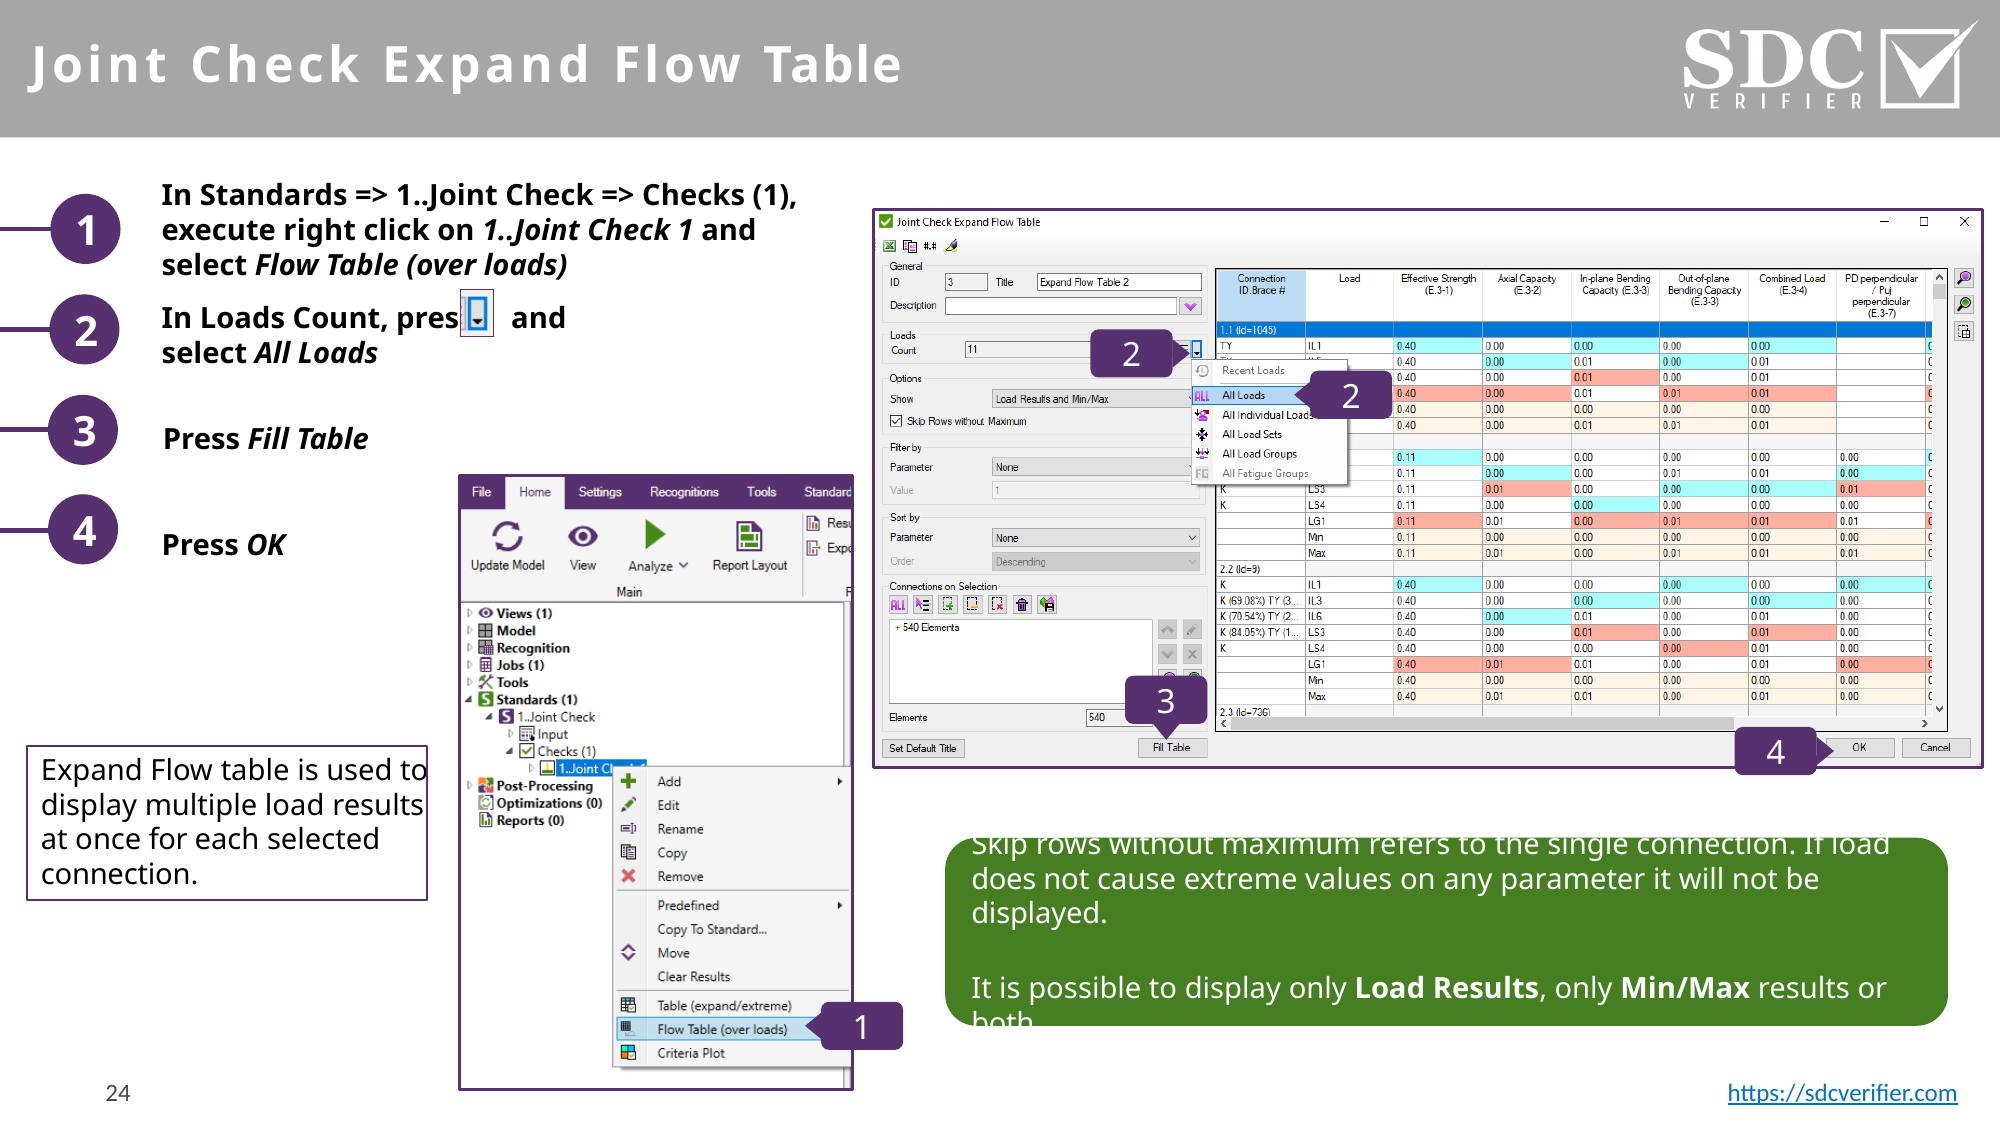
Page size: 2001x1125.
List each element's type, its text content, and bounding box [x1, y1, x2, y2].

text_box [1734, 726, 1835, 776]
text_box Skip rows without maximum refers to the single connection. If load does not cause extreme values on any parameter it will not be displayed. It is possible to display only Load Results, only Min/Max results or both. [943, 836, 1950, 1028]
text_box Press Fill Table [145, 413, 403, 473]
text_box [804, 1001, 904, 1051]
text_box Expand Flow table is used to display multiple load results at once for each selected connection. [25, 743, 450, 933]
slide_number 24 [1, 1061, 146, 1122]
picture [460, 289, 494, 337]
picture [874, 210, 1982, 766]
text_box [0, 494, 119, 565]
picture [460, 476, 852, 1089]
text_box Press OK [144, 519, 334, 579]
text_box [26, 745, 428, 902]
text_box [1090, 329, 1190, 378]
text_box In Loads Count, press and select All Loads [144, 292, 663, 380]
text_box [0, 294, 120, 365]
title Joint Check Expand Flow Table [16, 24, 1948, 113]
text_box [0, 394, 119, 466]
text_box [1293, 370, 1393, 420]
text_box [0, 193, 121, 265]
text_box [1124, 675, 1208, 741]
text_box In Standards => 1..Joint Check => Checks (1), execute right click on 1..Joint Check 1 and select Flow Table (over loads) [144, 168, 845, 257]
picture [1644, 0, 2000, 148]
